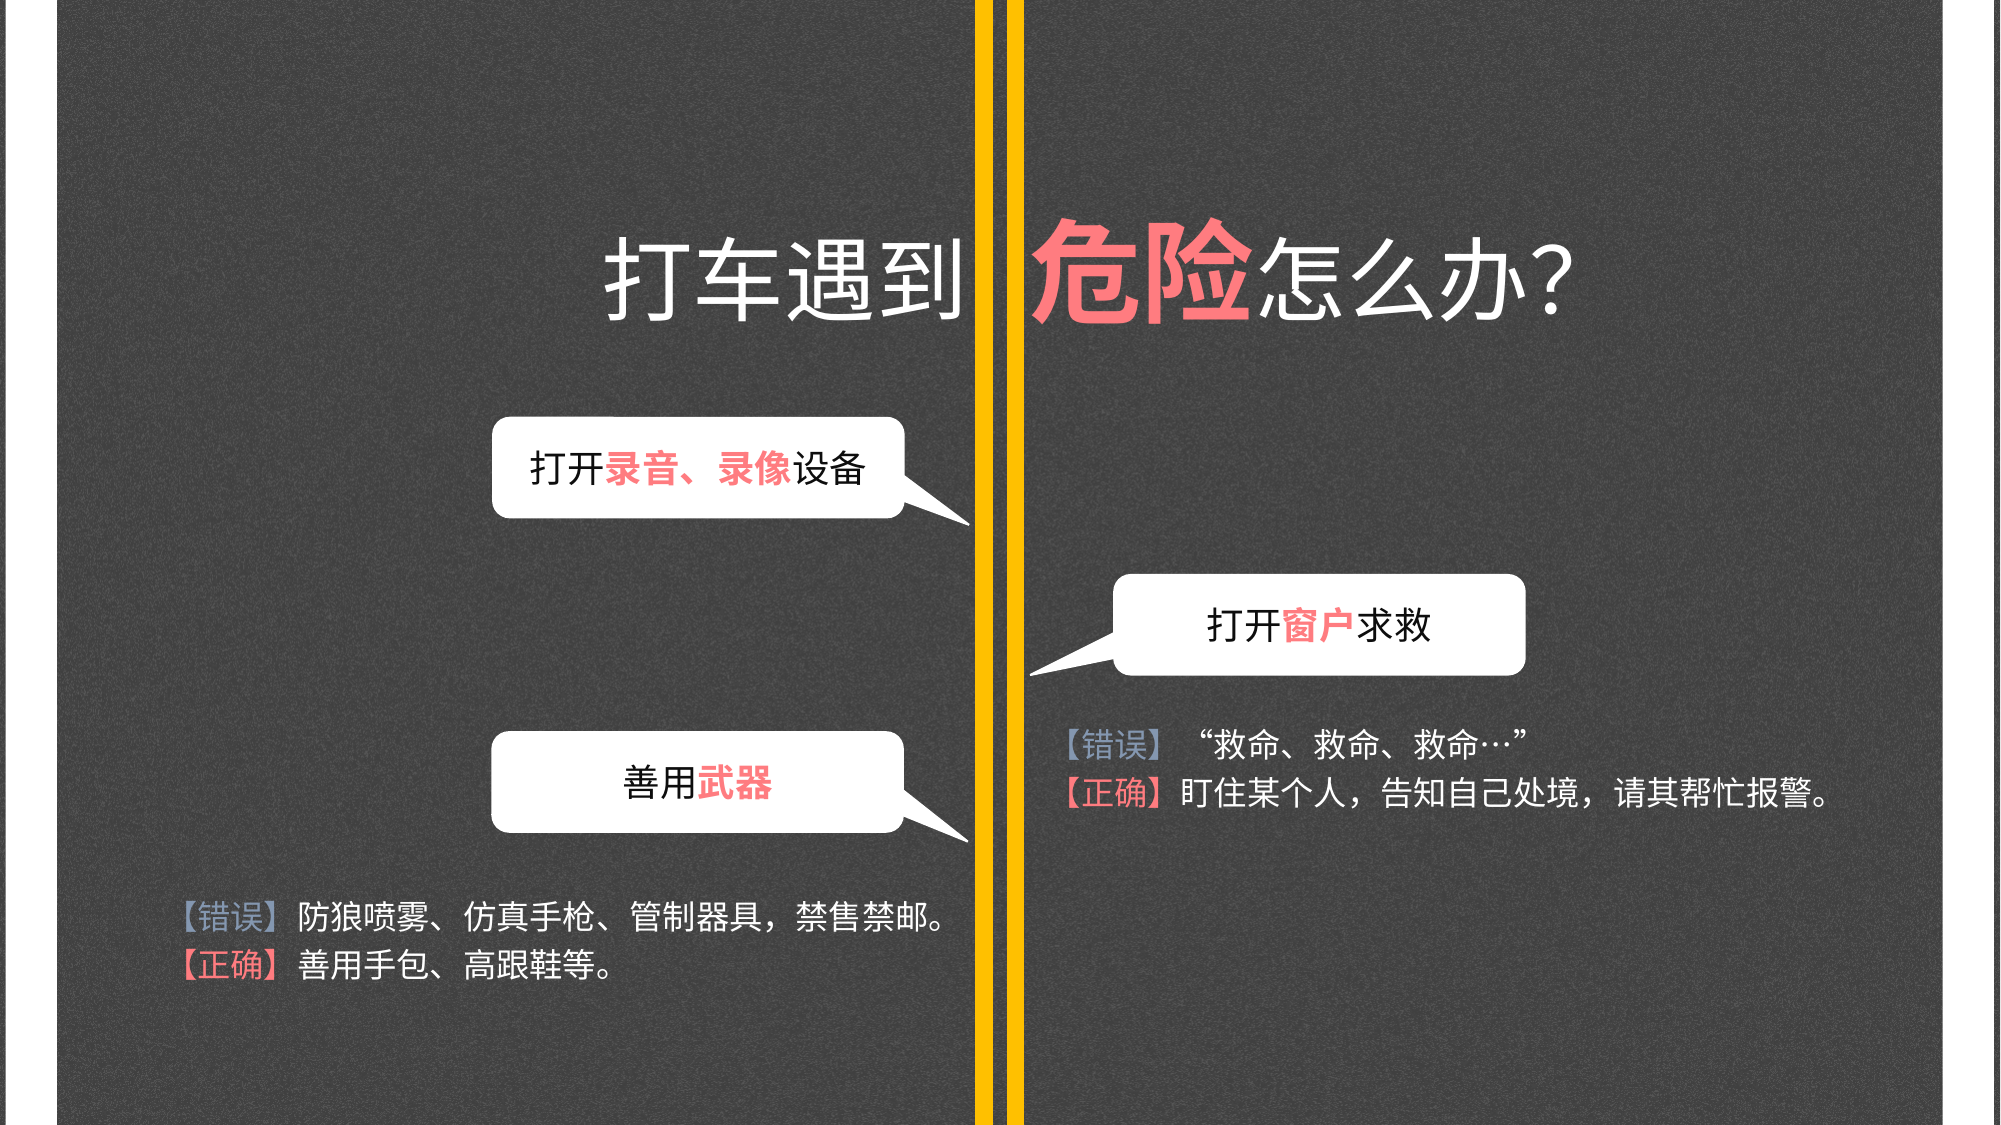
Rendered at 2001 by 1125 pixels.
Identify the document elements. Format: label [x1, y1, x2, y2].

picture [1994, 0, 2001, 1125]
text_box [5, 0, 1994, 1125]
picture [0, 0, 5, 1125]
